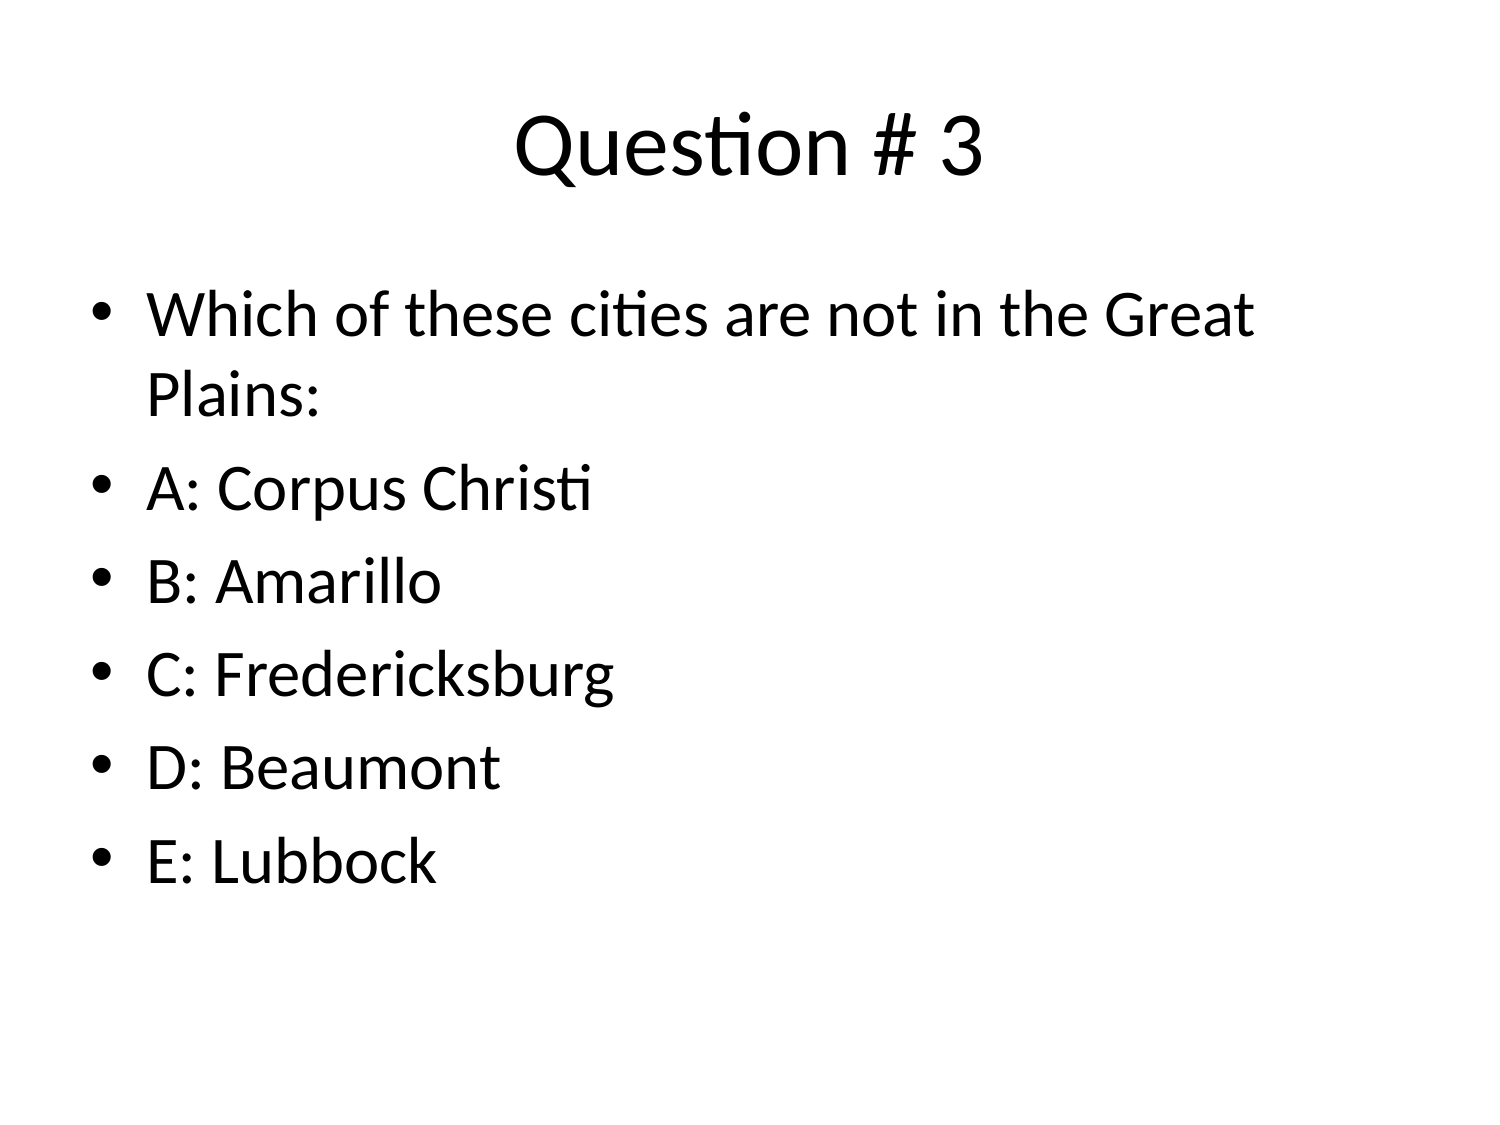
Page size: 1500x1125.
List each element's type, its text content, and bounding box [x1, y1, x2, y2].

title Question # 3 [75, 45, 1425, 233]
list Which of these cities are not in the Great Plains: A: Corpus Christi B: Amarillo C: Fredericksburg D: Beaumont E: Lubbock [75, 262, 1425, 1005]
